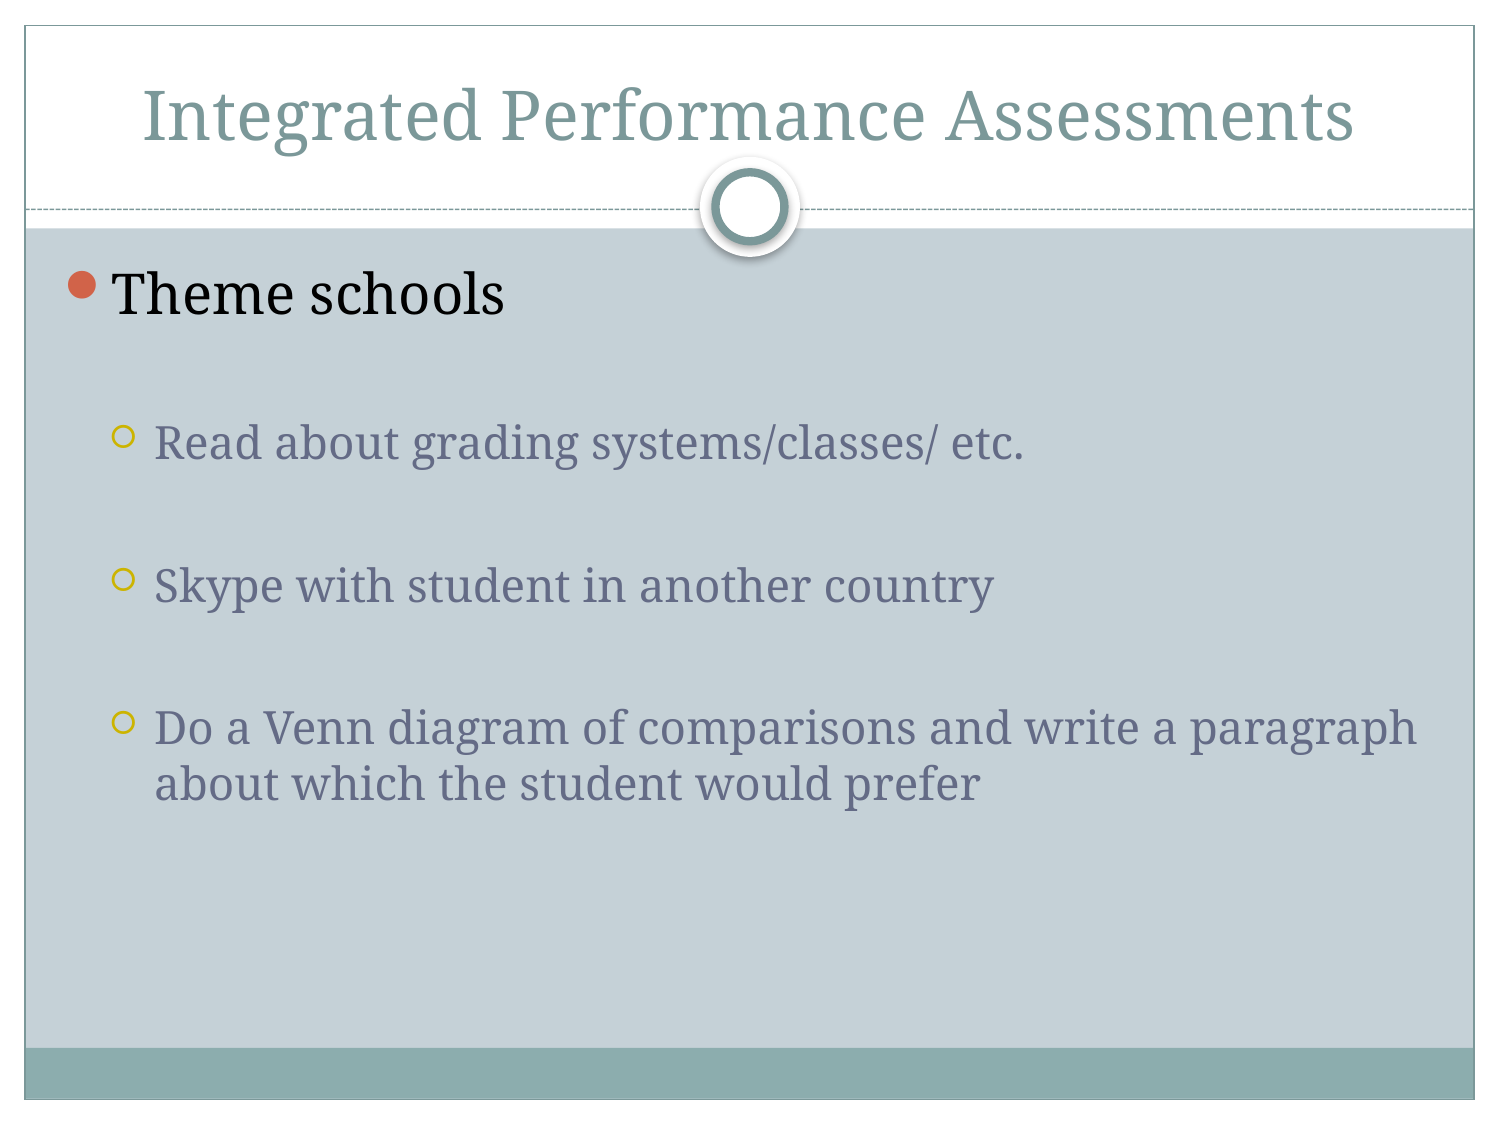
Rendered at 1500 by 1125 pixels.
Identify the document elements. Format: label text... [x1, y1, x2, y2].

title Integrated Performance Assessments [49, 37, 1450, 162]
list Theme schools Read about grading systems/classes/ etc. Skype with student in another country Do a Venn diagram of comparisons and write a paragraph about which the student would prefer [49, 250, 1445, 1001]
